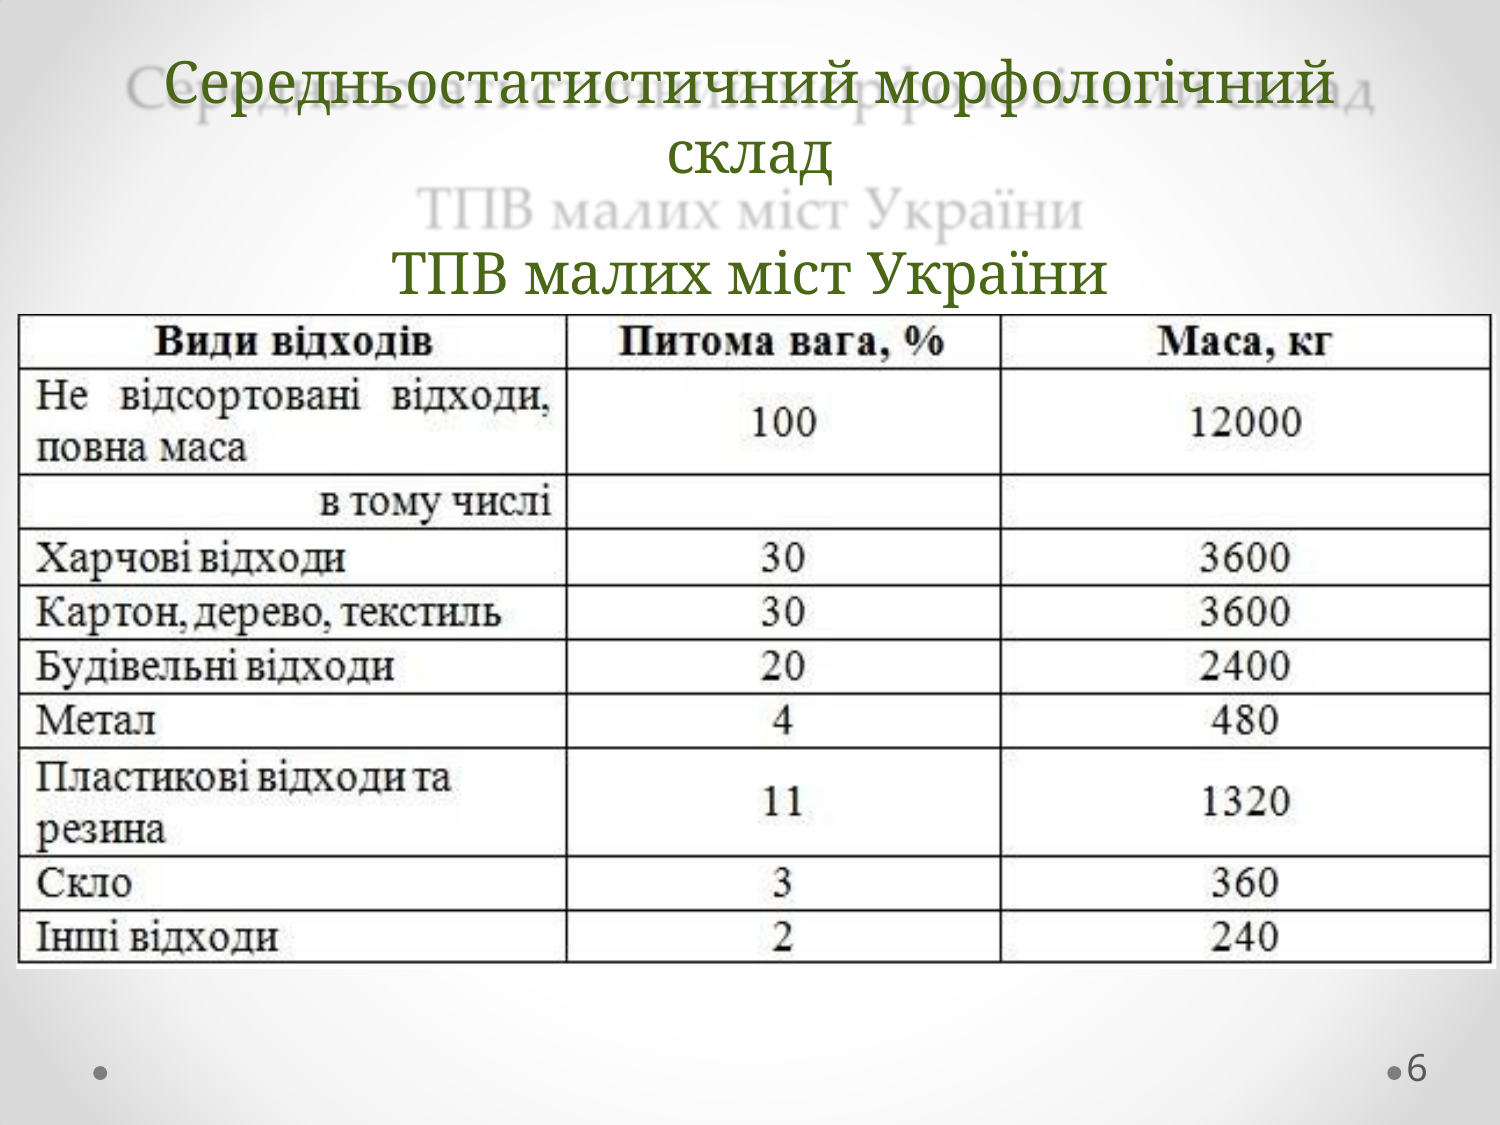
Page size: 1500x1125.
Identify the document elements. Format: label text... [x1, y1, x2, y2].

text_box [16, 314, 1497, 969]
picture [0, 0, 1500, 1125]
text_box [84, 29, 1430, 164]
slide_number 2 [1402, 1054, 1458, 1125]
text_box Середньостатистичний морфологічний склад ТПВ малих міст України [123, 45, 1377, 307]
